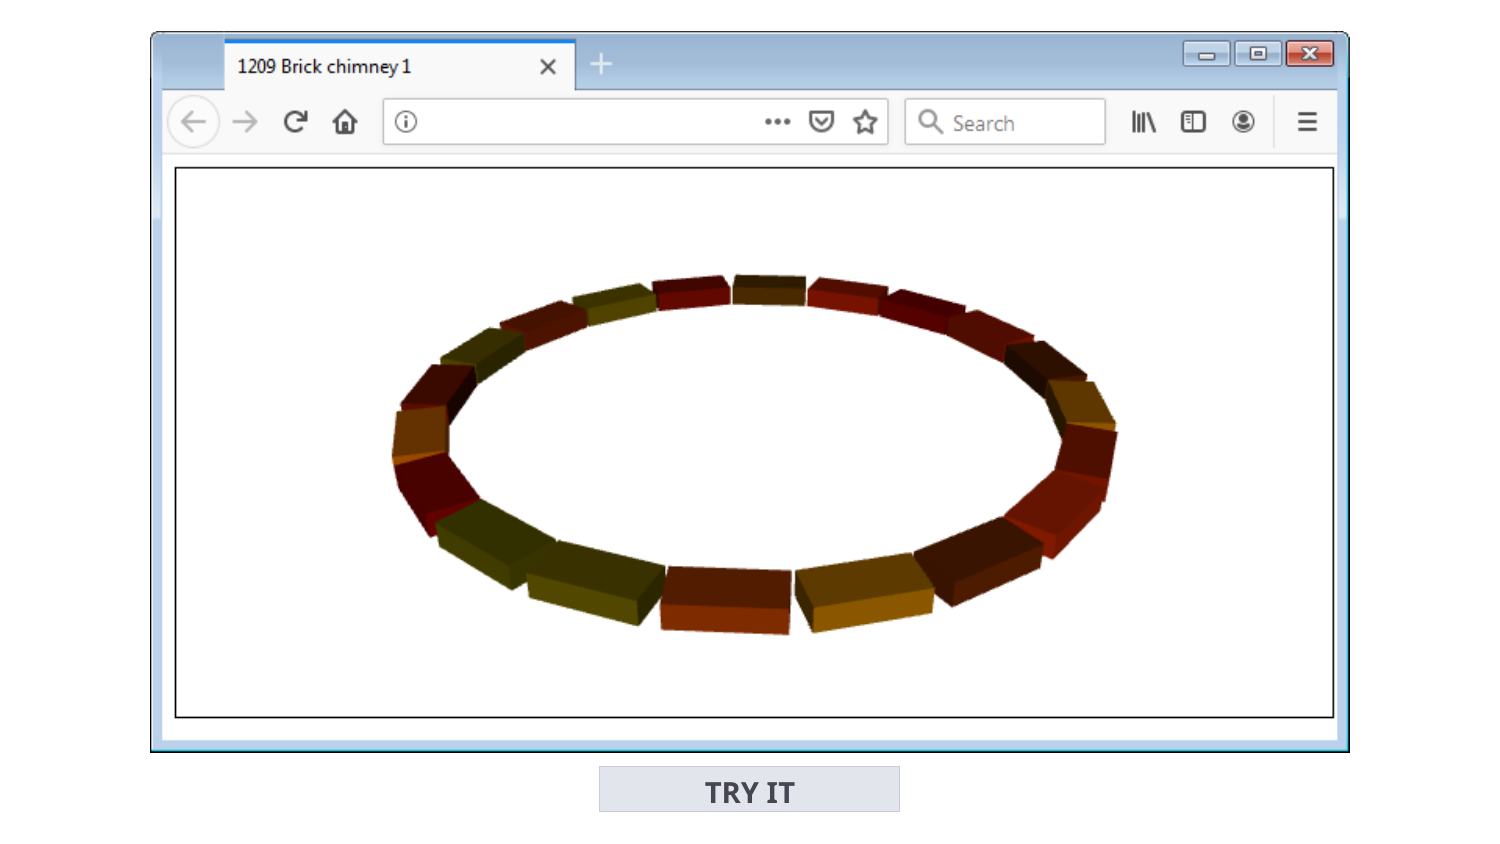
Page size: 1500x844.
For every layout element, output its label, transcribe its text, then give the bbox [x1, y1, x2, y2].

text_box TRY IT [599, 766, 900, 812]
picture [149, 31, 1351, 753]
